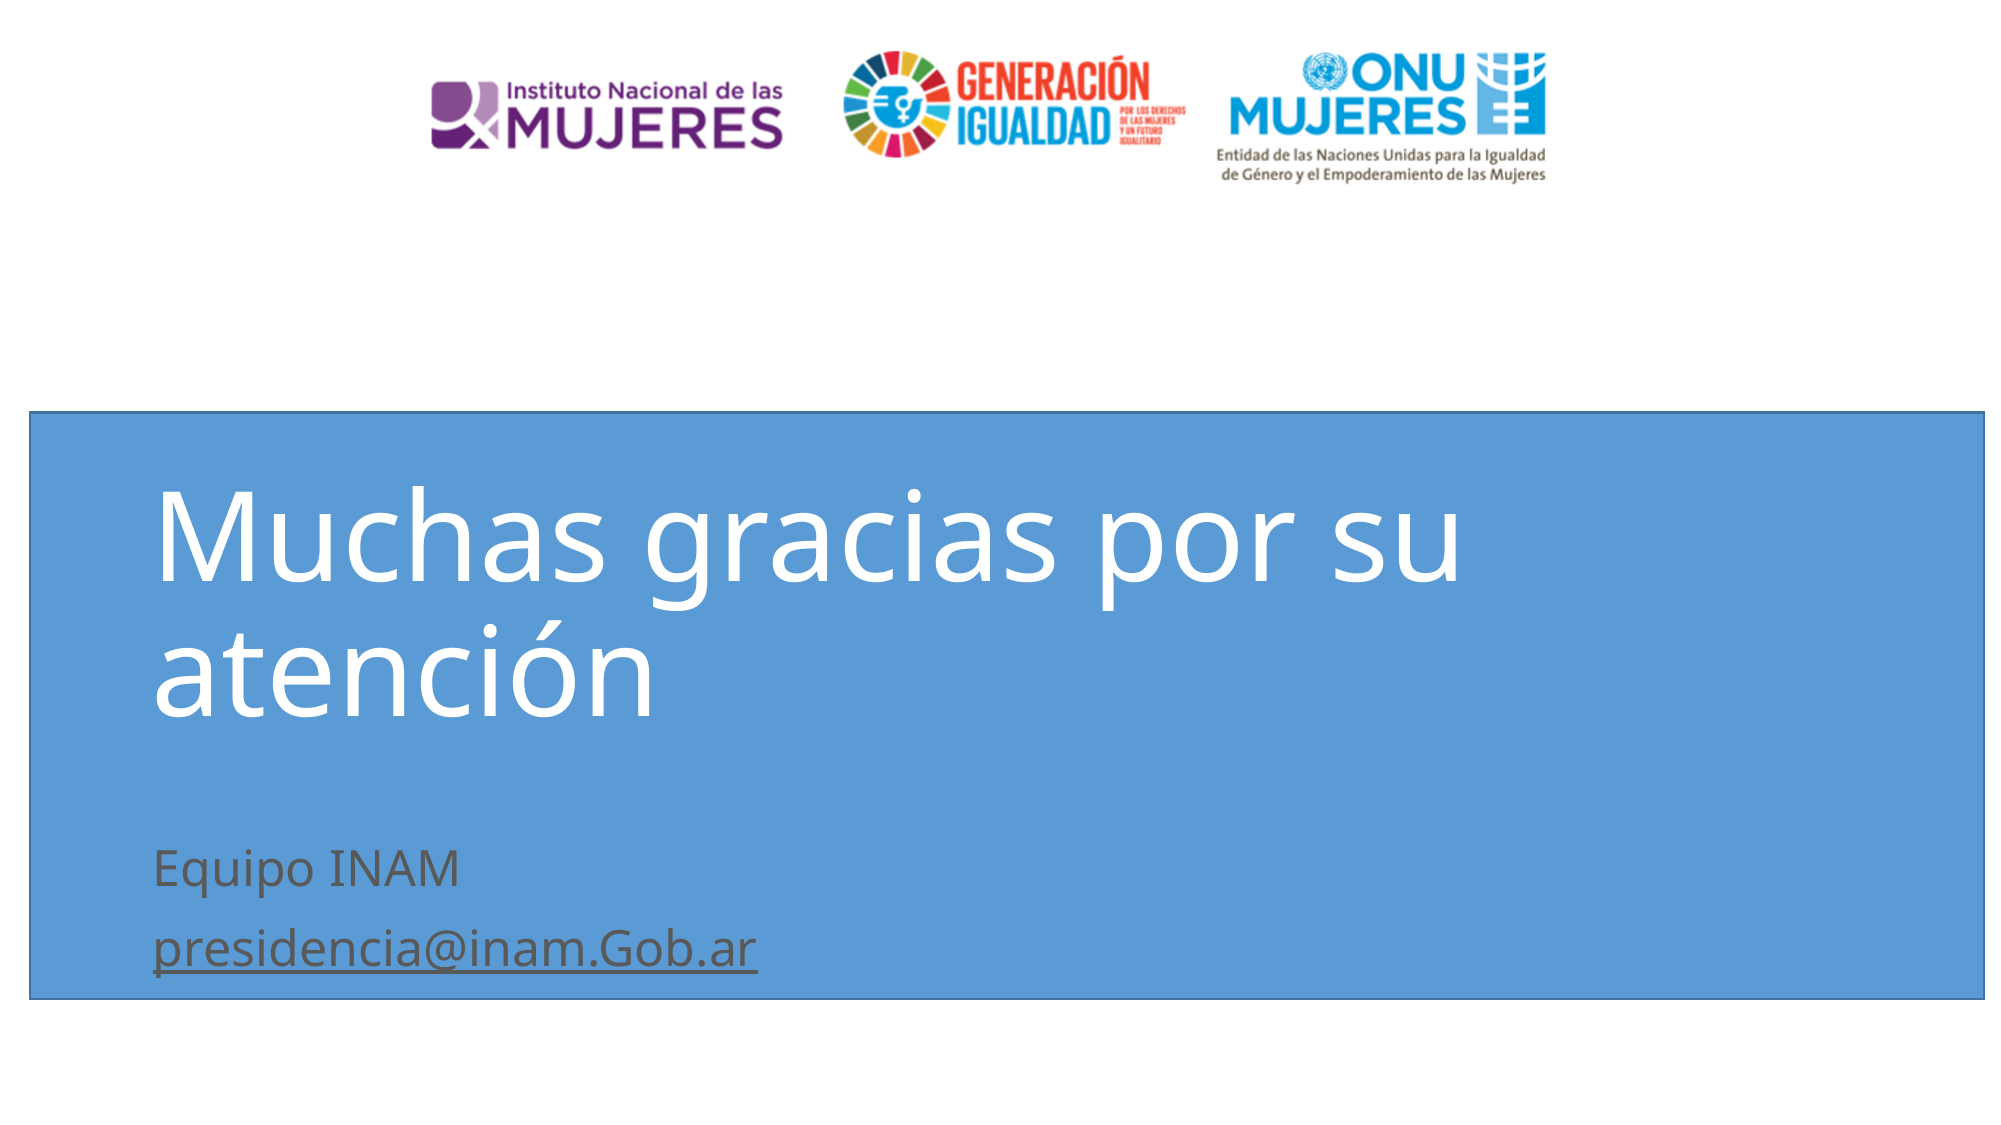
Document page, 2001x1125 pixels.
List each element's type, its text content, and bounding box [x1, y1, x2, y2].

title Muchas gracias por su atención [136, 283, 1862, 752]
picture [418, 36, 1554, 198]
list Equipo INAM presidencia@inam.Gob.ar [138, 754, 1863, 1001]
text_box [29, 411, 1985, 1000]
